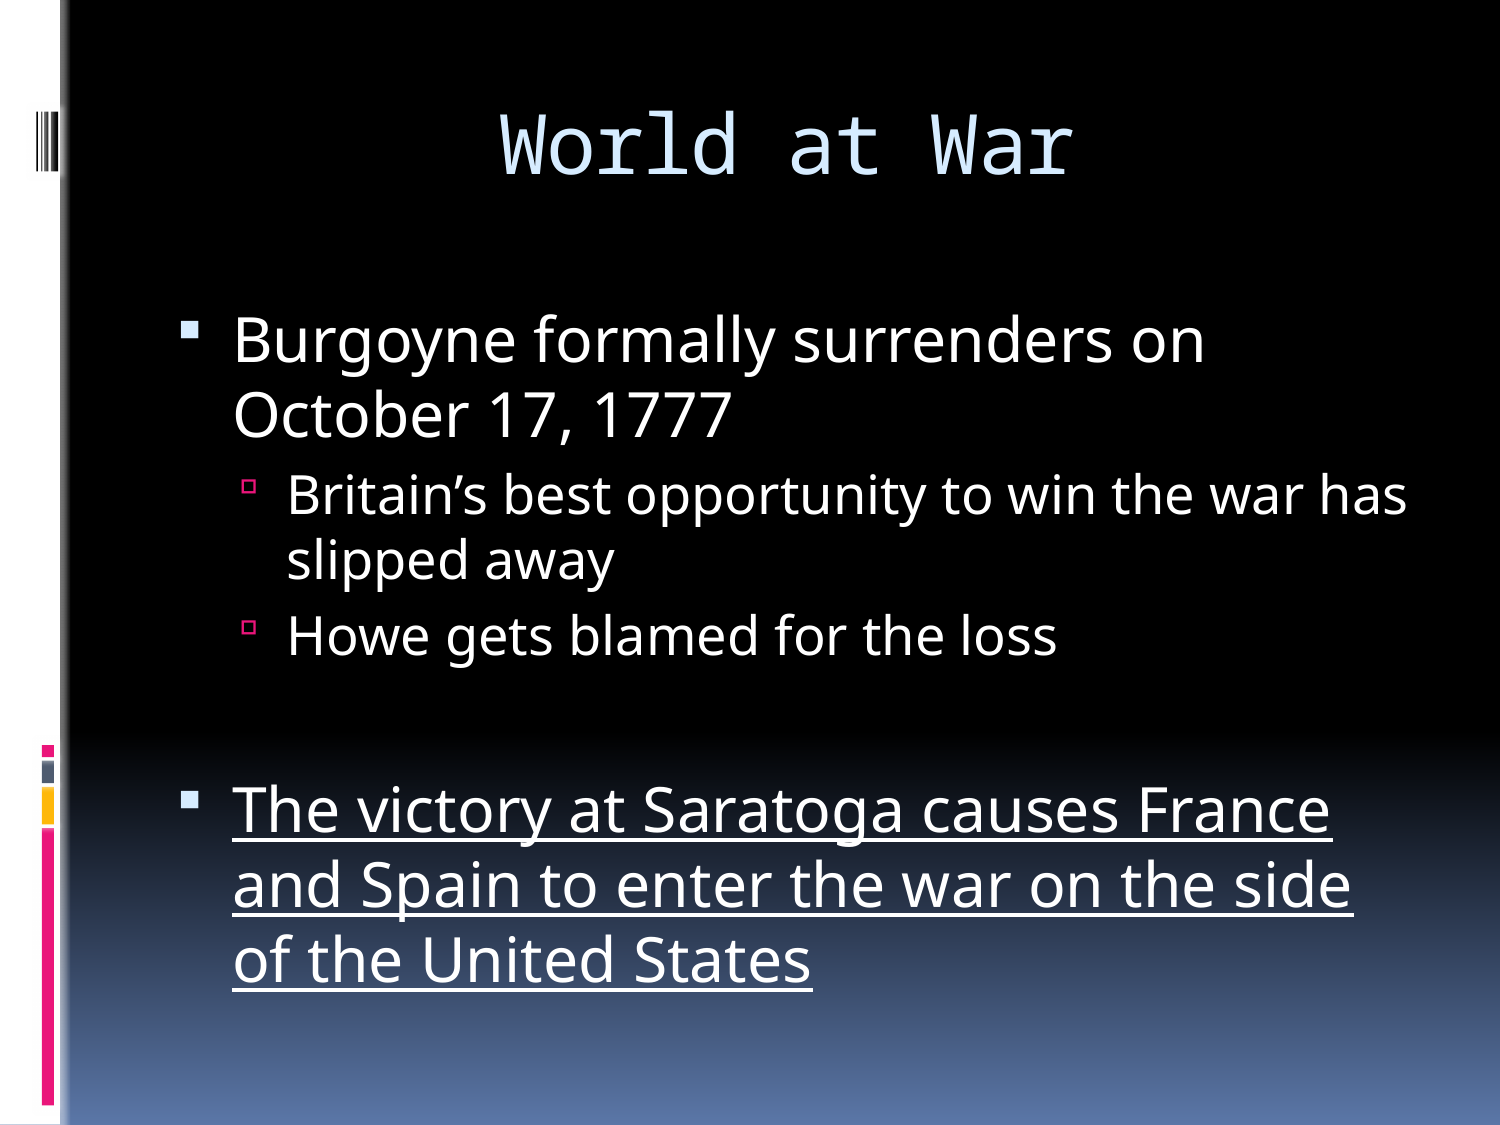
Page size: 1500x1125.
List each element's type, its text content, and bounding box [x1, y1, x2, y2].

list Burgoyne formally surrenders on October 17, 1777 Britain’s best opportunity to win the war has slipped away Howe gets blamed for the loss The victory at Saratoga causes France and Spain to enter the war on the side of the United States [150, 292, 1425, 1043]
title World at War [150, 83, 1425, 234]
